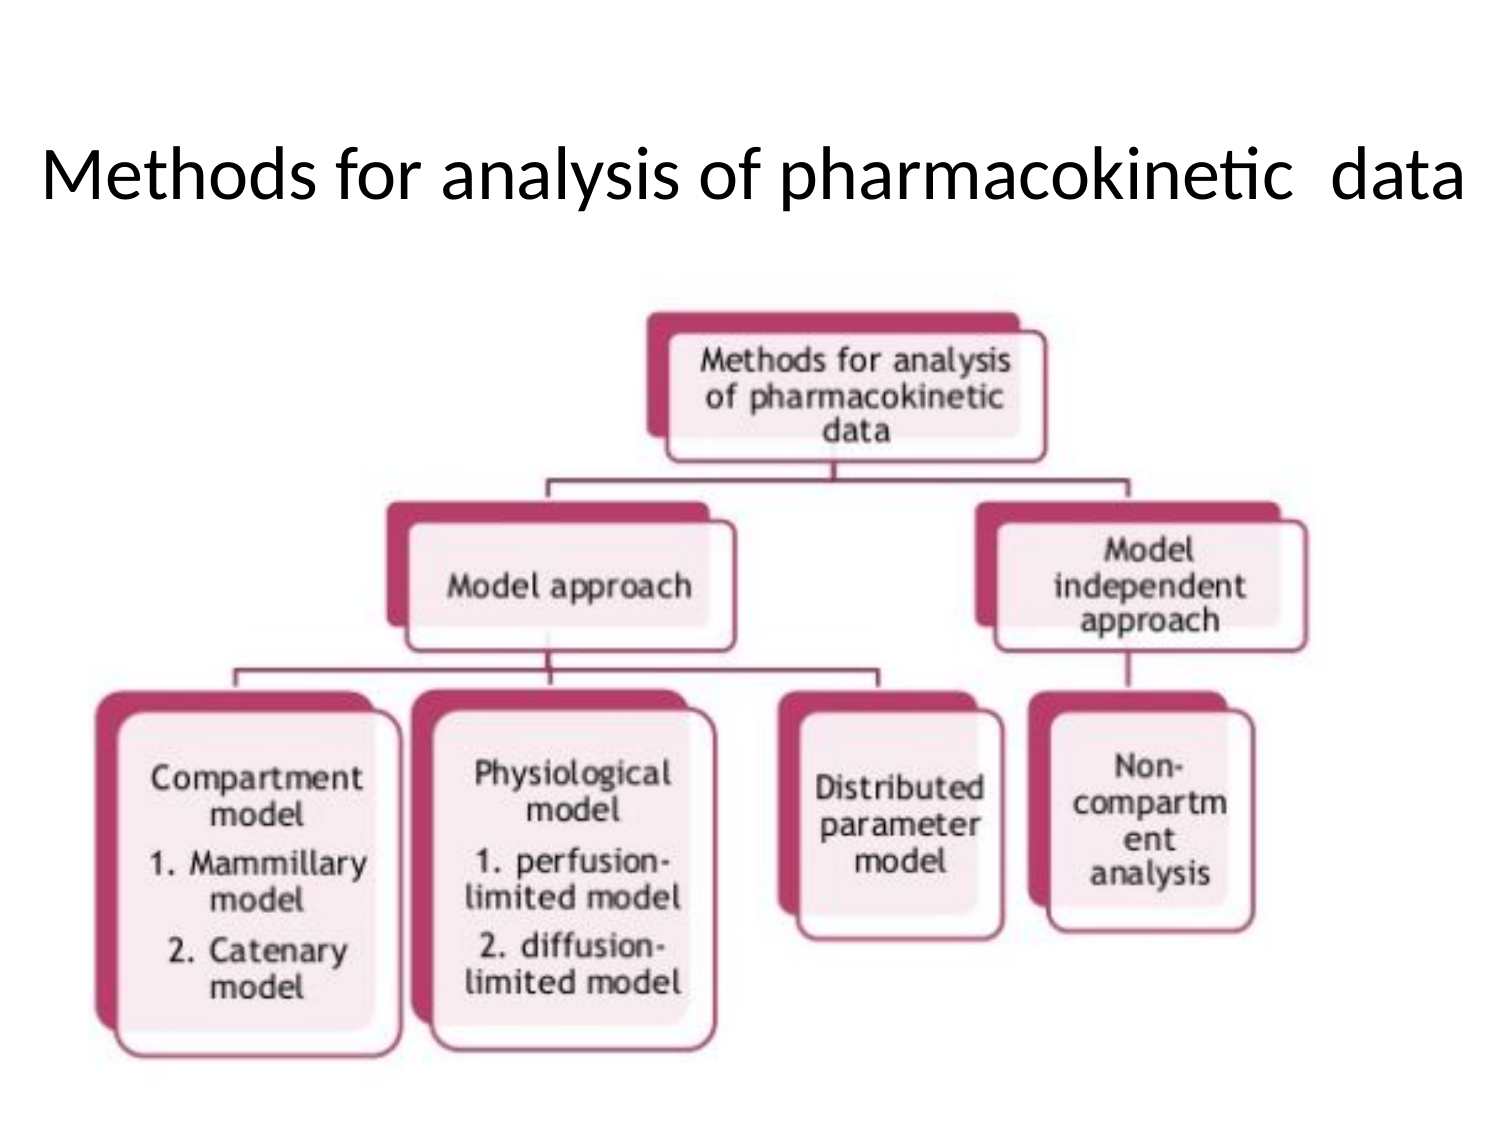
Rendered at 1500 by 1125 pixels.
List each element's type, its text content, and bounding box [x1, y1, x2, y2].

title Methods for analysis of pharmacokinetic data [0, 75, 1500, 263]
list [87, 274, 1343, 1093]
